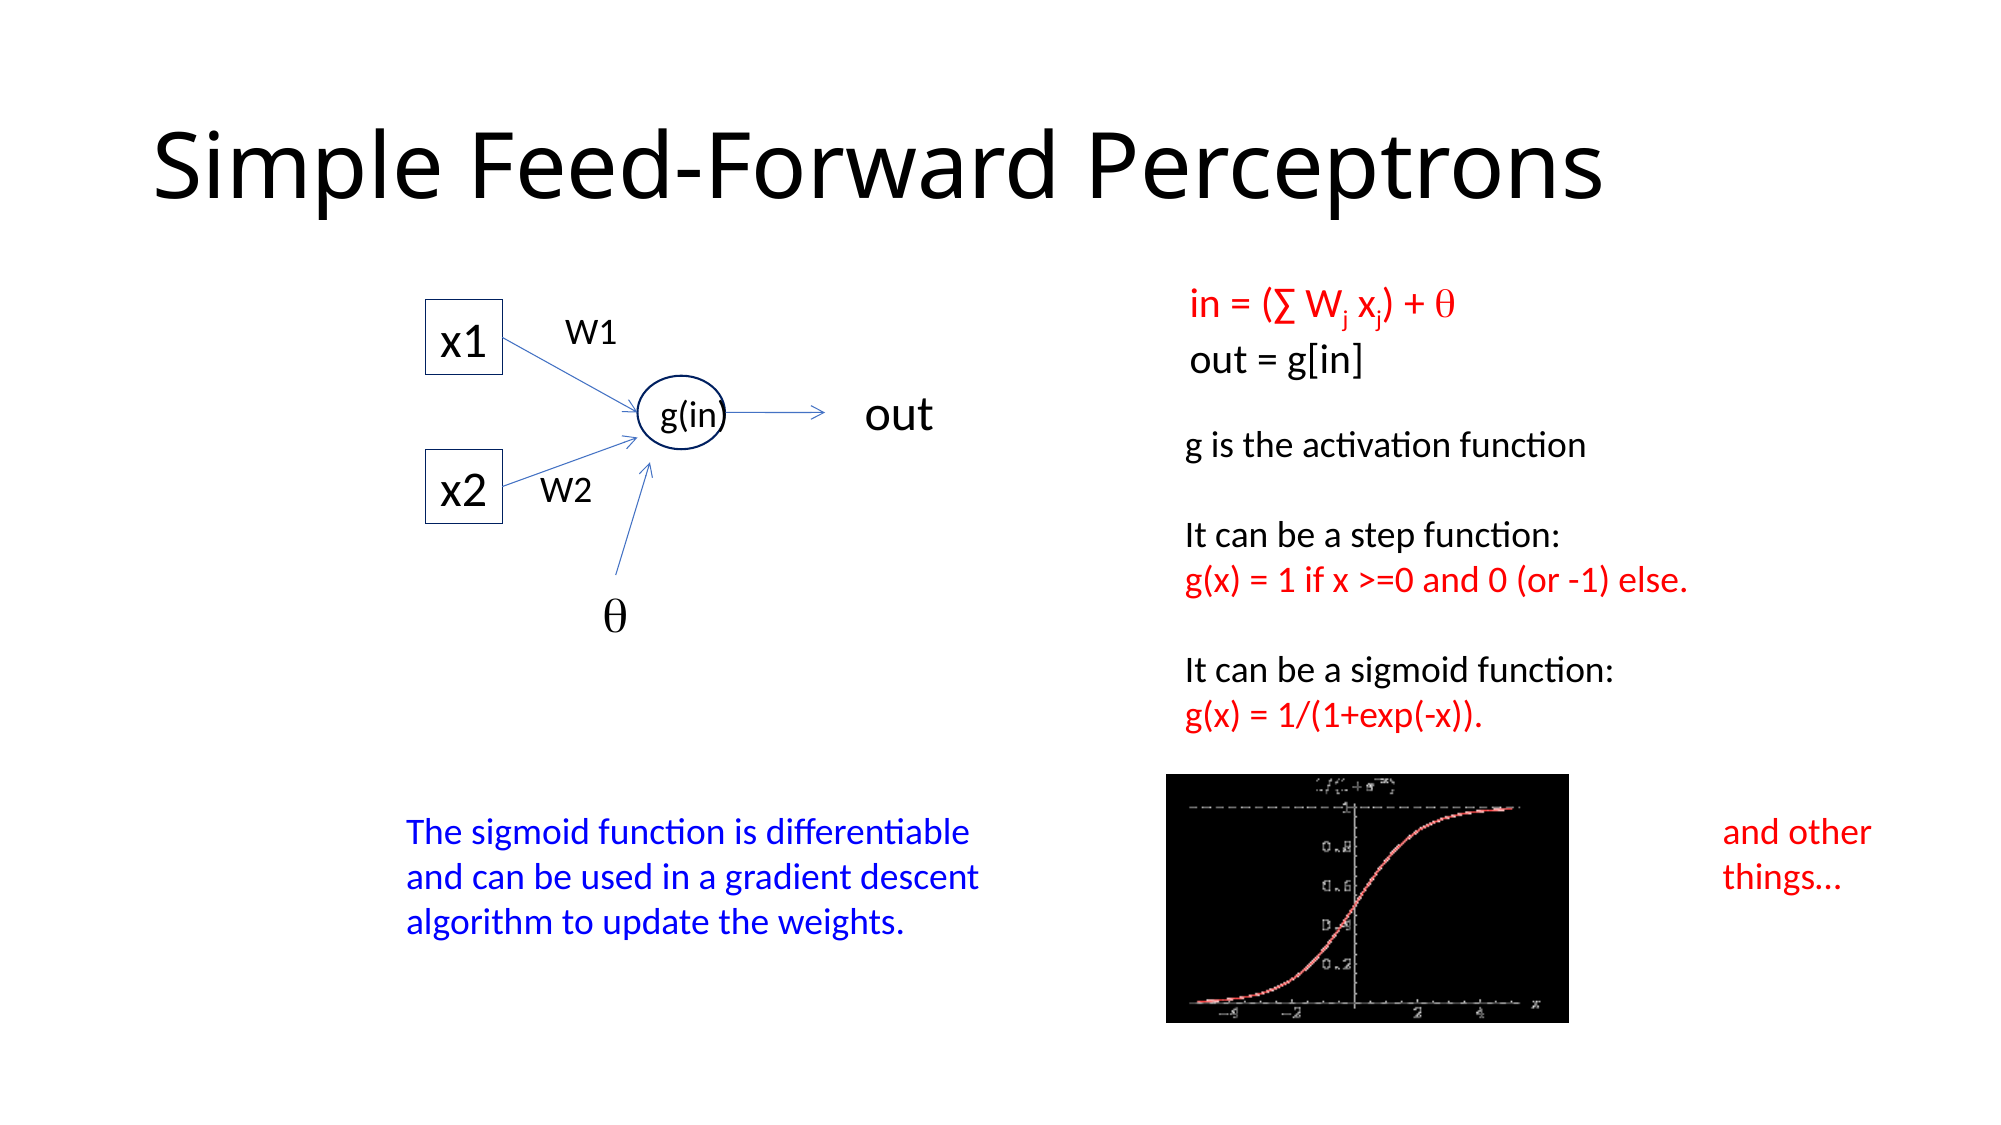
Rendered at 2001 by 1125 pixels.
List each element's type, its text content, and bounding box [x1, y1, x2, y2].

text_box g is the activation function It can be a step function: g(x) = 1 if x >=0 and 0 (or -1) else. It can be a sigmoid function: g(x) = 1/(1+exp(-x)). [1170, 412, 1705, 743]
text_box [615, 462, 650, 575]
text_box out [849, 373, 988, 449]
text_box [502, 337, 638, 413]
text_box [654, 374, 708, 382]
picture [1166, 774, 1569, 1023]
text_box [653, 442, 710, 451]
text_box  [587, 574, 644, 650]
text_box [636, 390, 645, 435]
text_box W1 [550, 299, 633, 337]
text_box g(in) [645, 382, 744, 442]
text_box x1 [425, 299, 503, 375]
text_box W2 [525, 488, 608, 518]
text_box and other things… [1707, 799, 1985, 905]
text_box x2 [425, 449, 503, 524]
title Simple Feed-Forward Perceptrons [137, 59, 1863, 278]
text_box in = (∑ Wj xj) +  out = g[in] [1174, 268, 1471, 390]
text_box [502, 437, 638, 488]
text_box The sigmoid function is differentiable and can be used in a gradient descent algorithm to update the weights. [391, 799, 996, 950]
